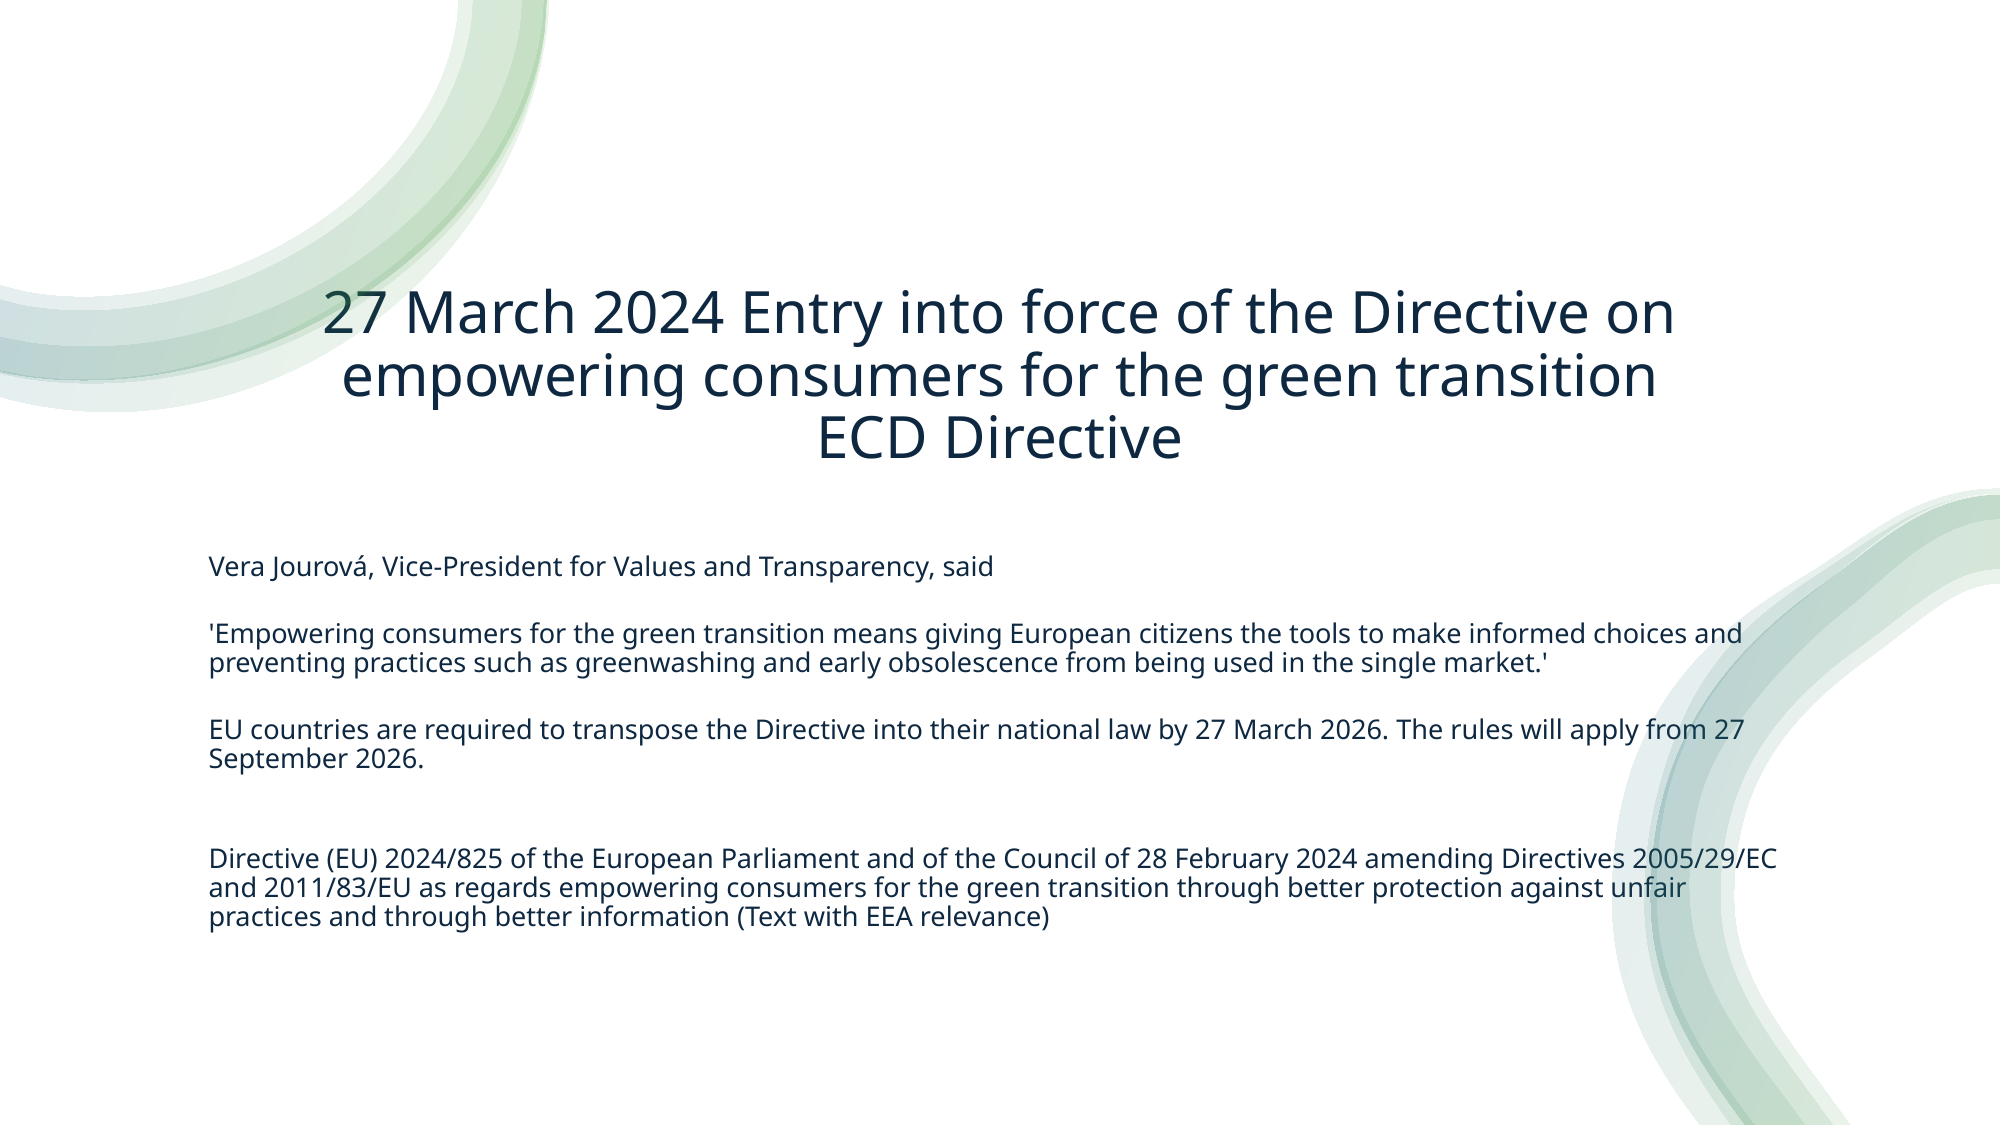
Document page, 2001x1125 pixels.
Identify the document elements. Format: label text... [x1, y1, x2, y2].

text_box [1487, 611, 2000, 1002]
title 27 March 2024 Entry into force of the Directive on empowering consumers for the green transition ECD Directive [193, 261, 1807, 479]
text_box [0, 0, 2000, 1125]
list Vera Jourová, Vice-President for Values and Transparency, said 'Empowering consumers for the green transition means giving European citizens the tools to make informed choices and preventing practices such as greenwashing and early obsolescence from being used in the single market.' EU countries are required to transpose the Directive into their national law by 27 March 2026. The rules will apply from 27 September 2026. Directive (EU) 2024/825 of the European Parliament and of the Council of 28 February 2024 amending Directives 2005/29/EC and 2011/83/EU as regards empowering consumers for the green transition through better protection against unfair practices and through better information (Text with EEA relevance) [193, 546, 1807, 950]
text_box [0, 0, 550, 413]
